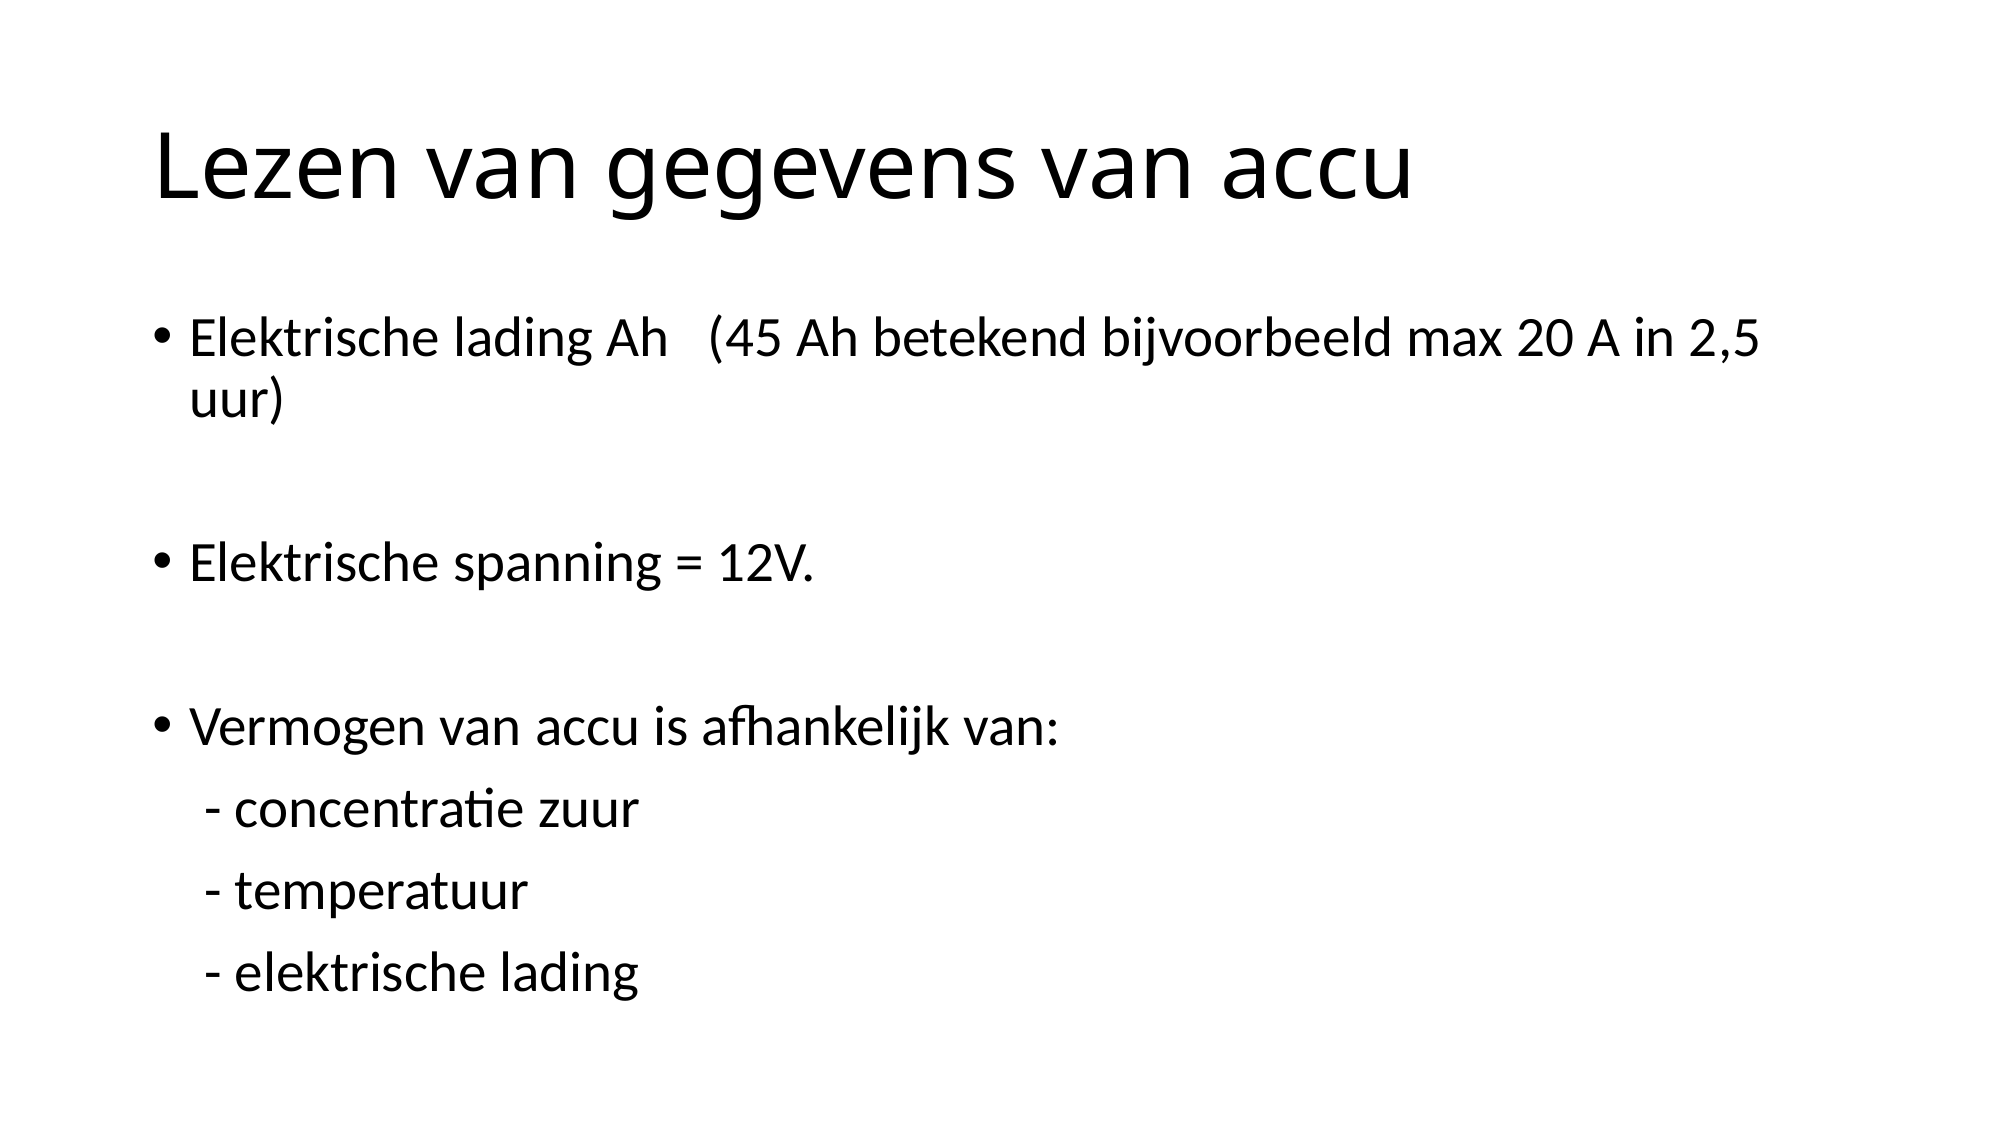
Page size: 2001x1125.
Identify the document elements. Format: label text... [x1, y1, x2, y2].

list Elektrische lading Ah (45 Ah betekend bijvoorbeeld max 20 A in 2,5 uur) Elektrische spanning = 12V. Vermogen van accu is afhankelijk van: - concentratie zuur - temperatuur - elektrische lading [137, 299, 1863, 1014]
title Lezen van gegevens van accu [137, 59, 1863, 278]
